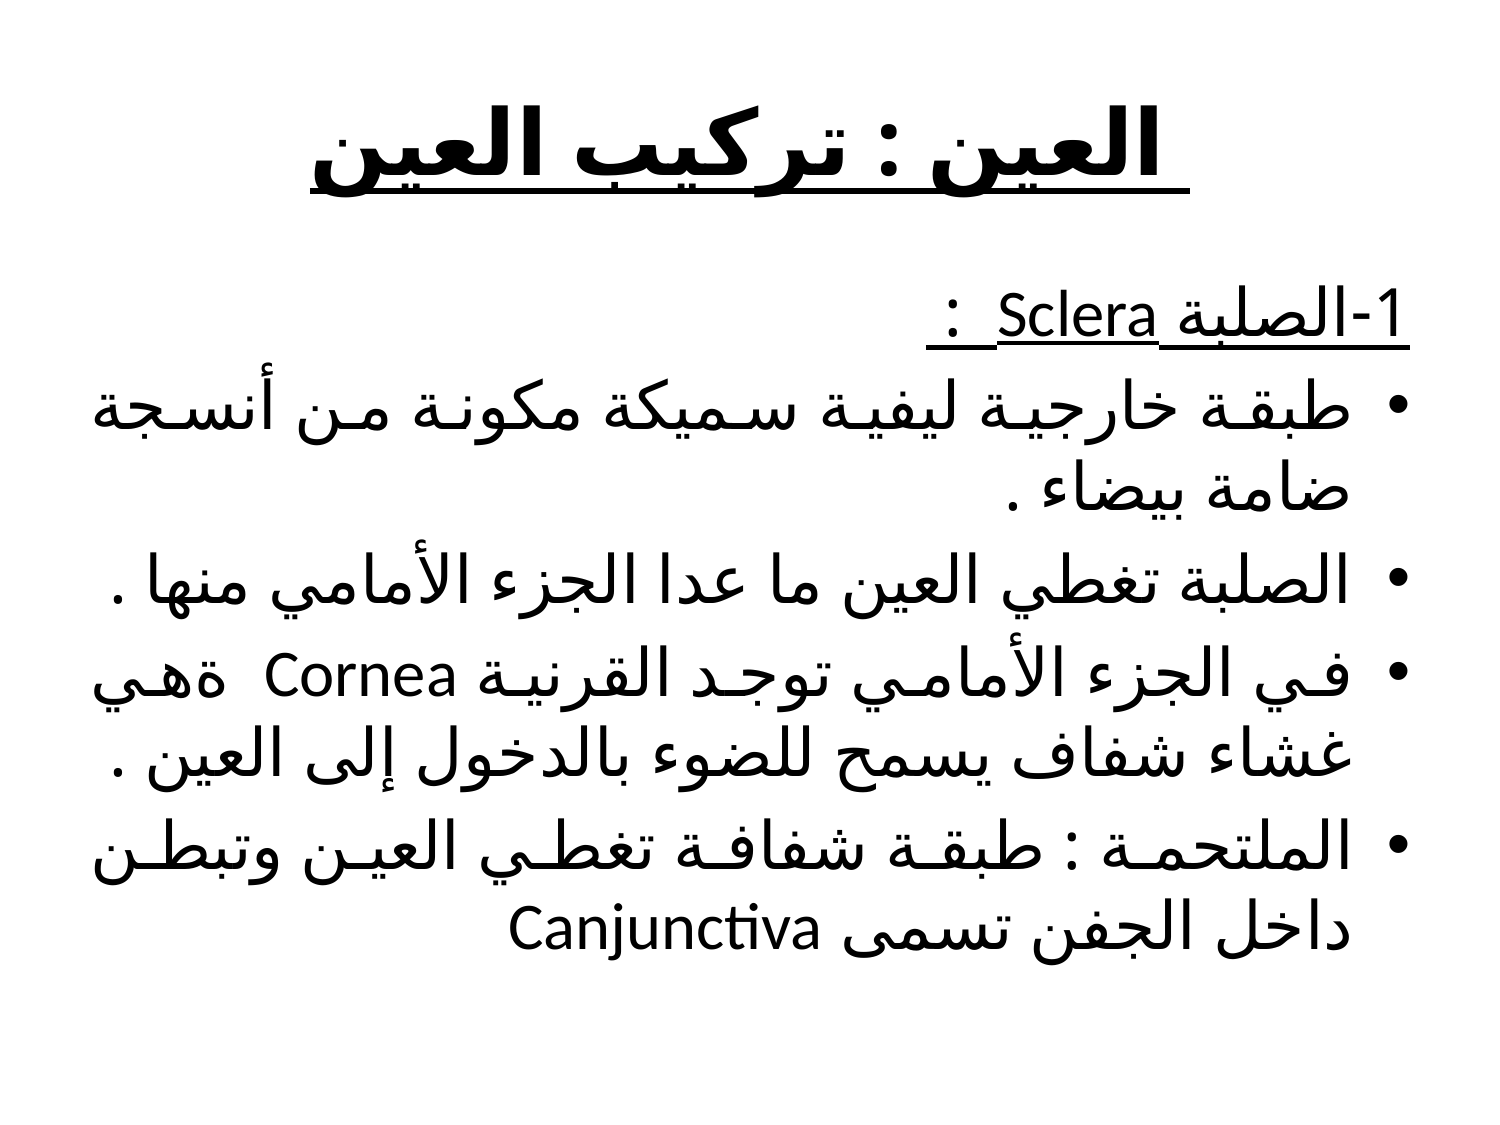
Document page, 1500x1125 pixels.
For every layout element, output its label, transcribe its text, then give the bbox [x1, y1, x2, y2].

list 1-الصلبة Sclera : طبقة خارجية ليفية سميكة مكونة من أنسجة ضامة بيضاء . الصلبة تغطي العين ما عدا الجزء الأمامي منها . في الجزء الأمامي توجد القرنية Cornea ةهي غشاء شفاف يسمح للضوء بالدخول إلى العين . الملتحمة : طبقة شفافة تغطي العين وتبطن داخل الجفن تسمى Canjunctiva [75, 262, 1425, 1005]
title العين : تركيب العين [75, 45, 1425, 233]
